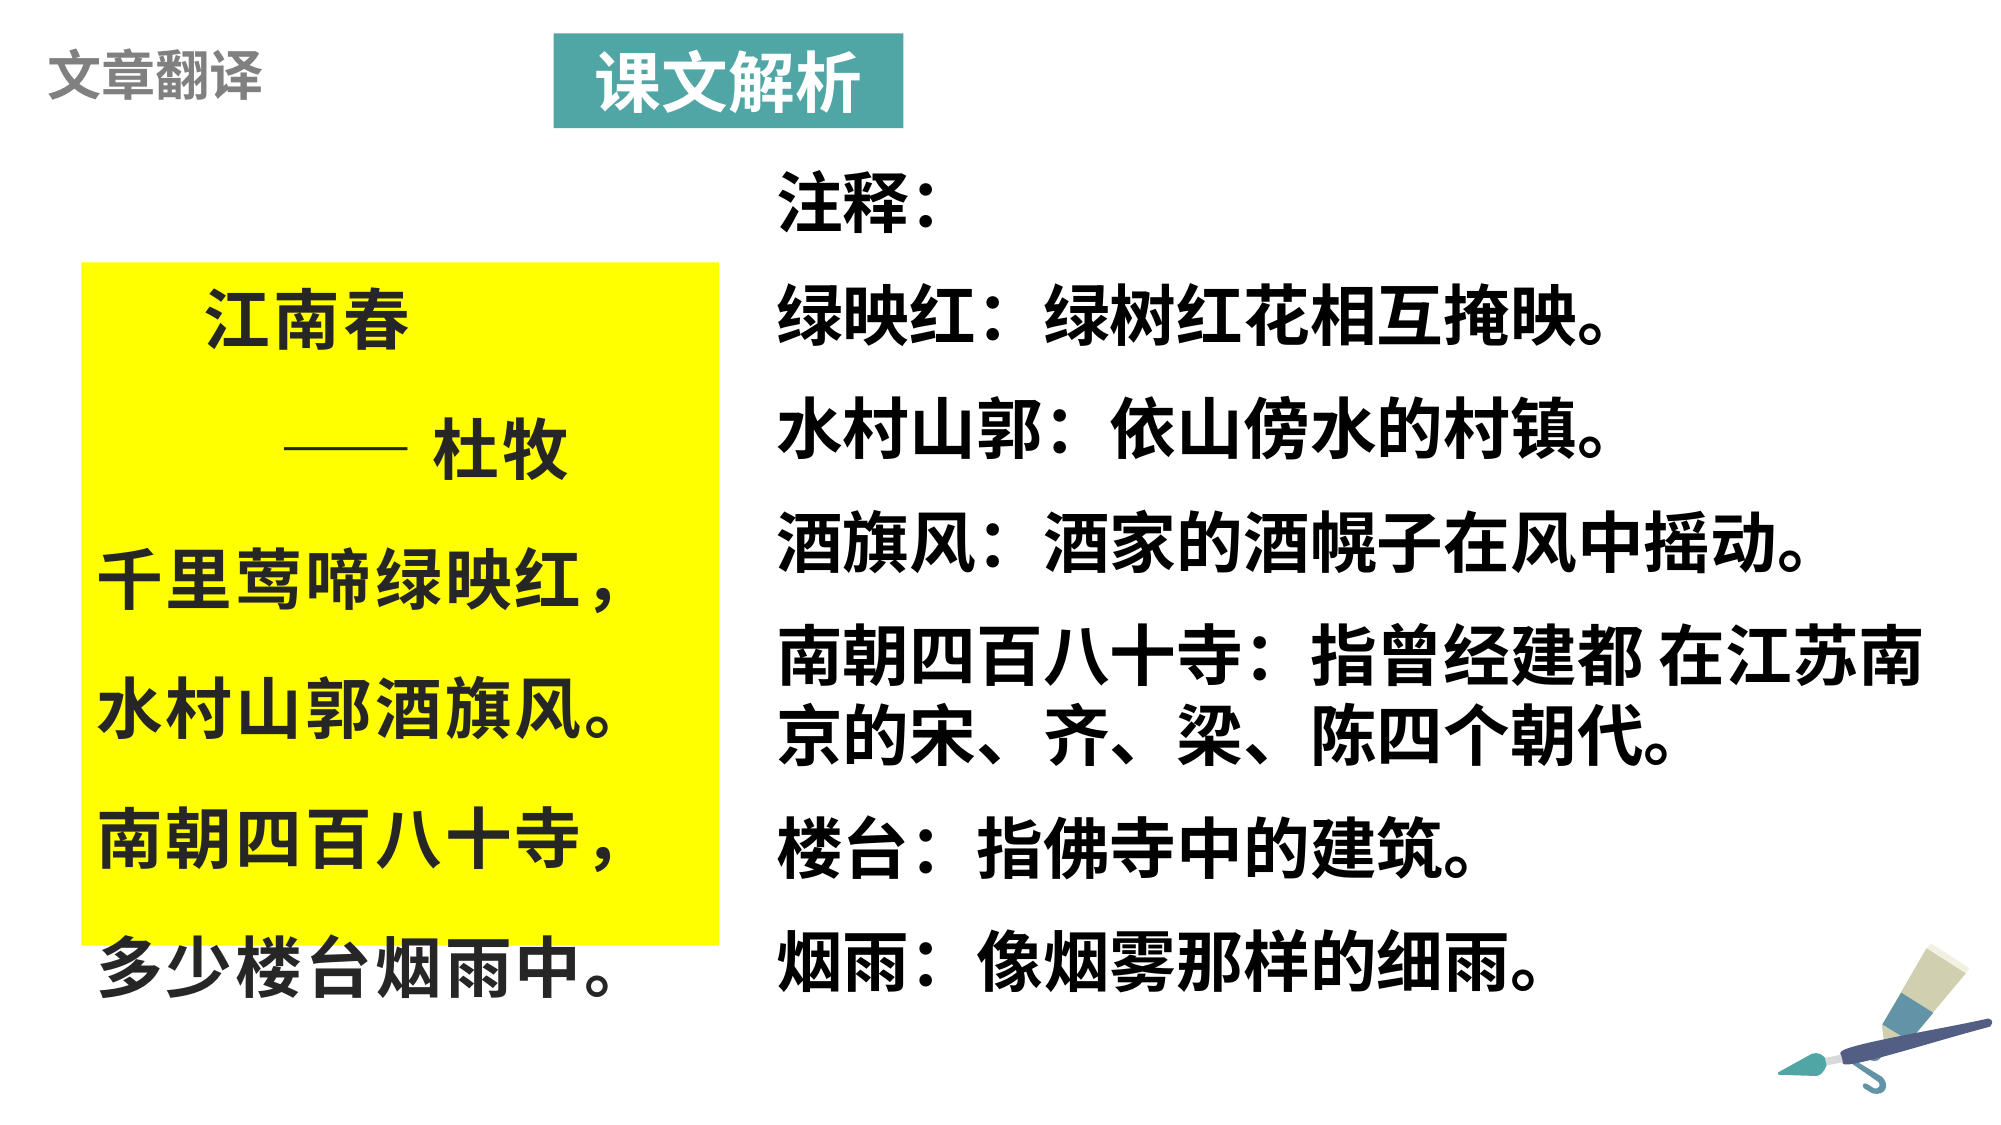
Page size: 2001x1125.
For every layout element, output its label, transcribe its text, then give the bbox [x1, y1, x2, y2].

text_box 注释： 绿映红：绿树红花相互掩映。 水村山郭：依山傍水的村镇。 酒旗风：酒家的酒幌子在风中摇动。 南朝四百八十寺：指曾经建都 在江苏南京的宋、齐、梁、陈四个朝代。 楼台：指佛寺中的建筑。 烟雨：像烟雾那样的细雨。 [761, 153, 1982, 1008]
text_box 文章翻译 [32, 33, 347, 114]
text_box 课文解析 [553, 33, 904, 129]
list 江南春 ——杜牧 千里莺啼绿映红， 水村山郭酒旗风。 南朝四百八十寺， 多少楼台烟雨中。 [81, 262, 719, 946]
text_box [1811, 945, 1974, 1125]
